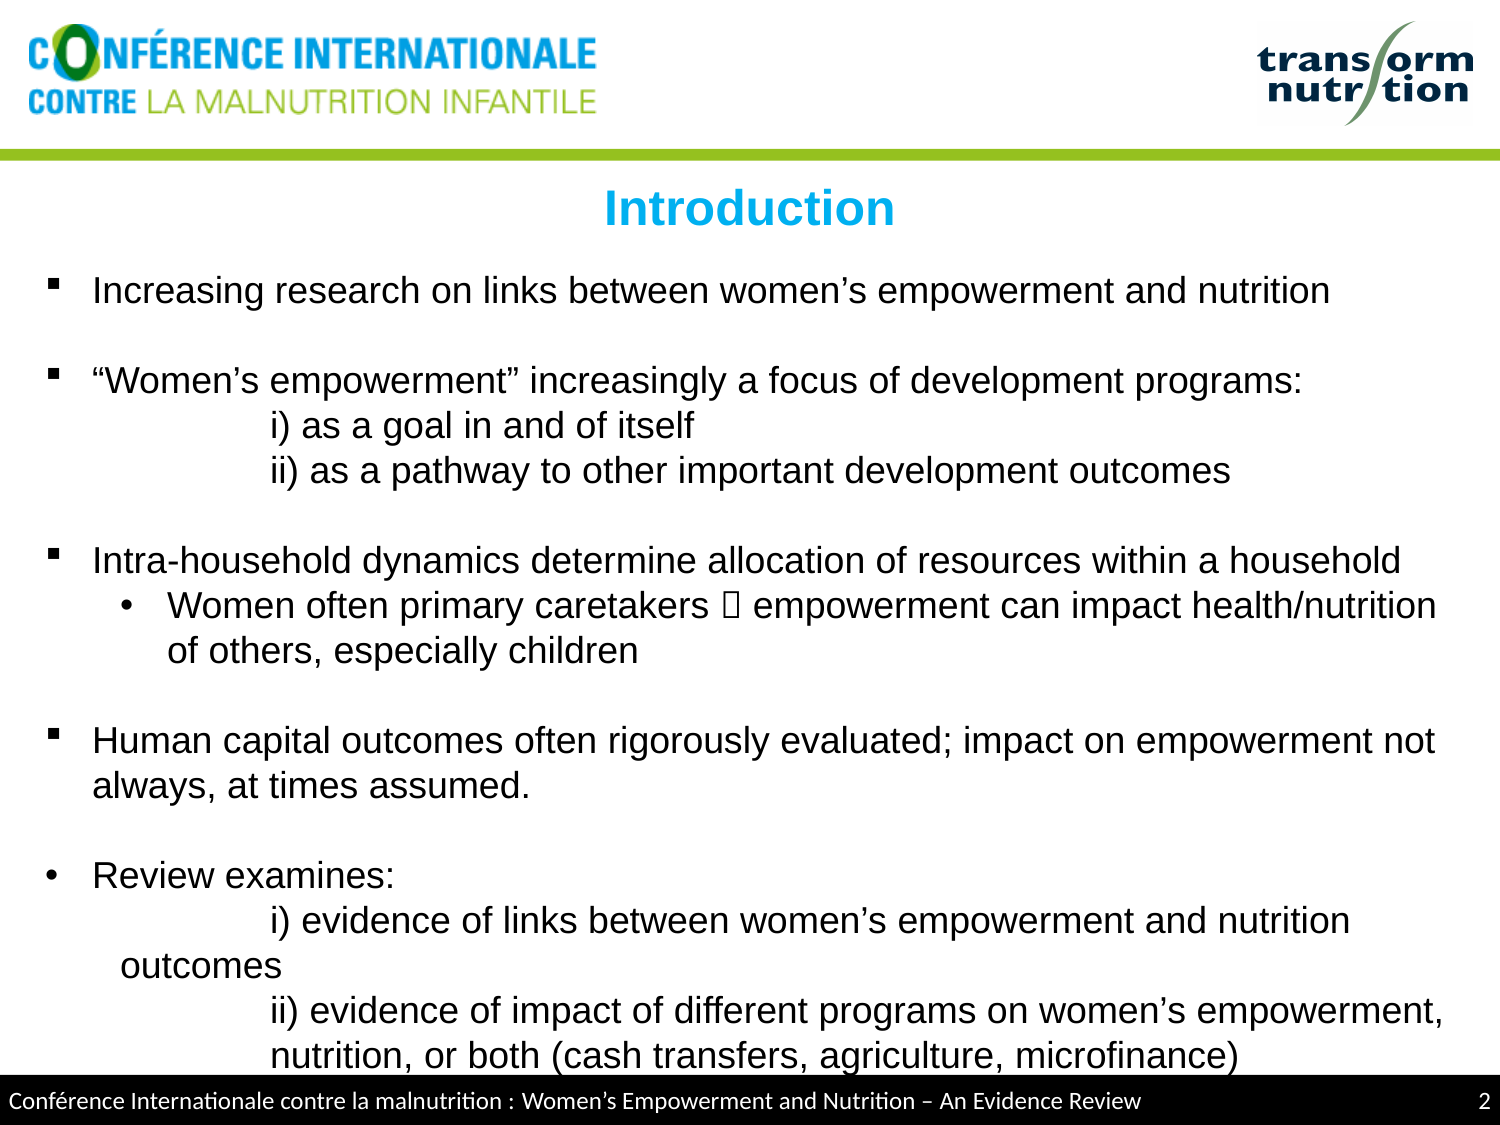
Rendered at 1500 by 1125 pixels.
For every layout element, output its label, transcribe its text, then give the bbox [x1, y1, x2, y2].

picture [29, 24, 597, 115]
picture [1257, 21, 1474, 126]
text_box [0, 147, 1500, 163]
slide_number 2 [1199, 1069, 1500, 1125]
text_box Introduction [442, 167, 1058, 243]
footer Conférence Internationale contre la malnutrition : Women’s Empowerment and Nutrition – An Evidence Review [0, 1069, 1199, 1125]
text_box Increasing research on links between women’s empowerment and nutrition “Women’s empowerment” increasingly a focus of development programs: i) as a goal in and of itself ii) as a pathway to other important development outcomes Intra-household dynamics determine allocation of resources within a household Women often primary caretakers  empowerment can impact health/nutrition of others, especially children Human capital outcomes often rigorously evaluated; impact on empowerment not always, at times assumed. Review examines: i) evidence of links between women’s empowerment and nutrition outcomes ii) evidence of impact of different programs on women’s empowerment, nutrition, or both (cash transfers, agriculture, microfinance) [30, 259, 1479, 1084]
